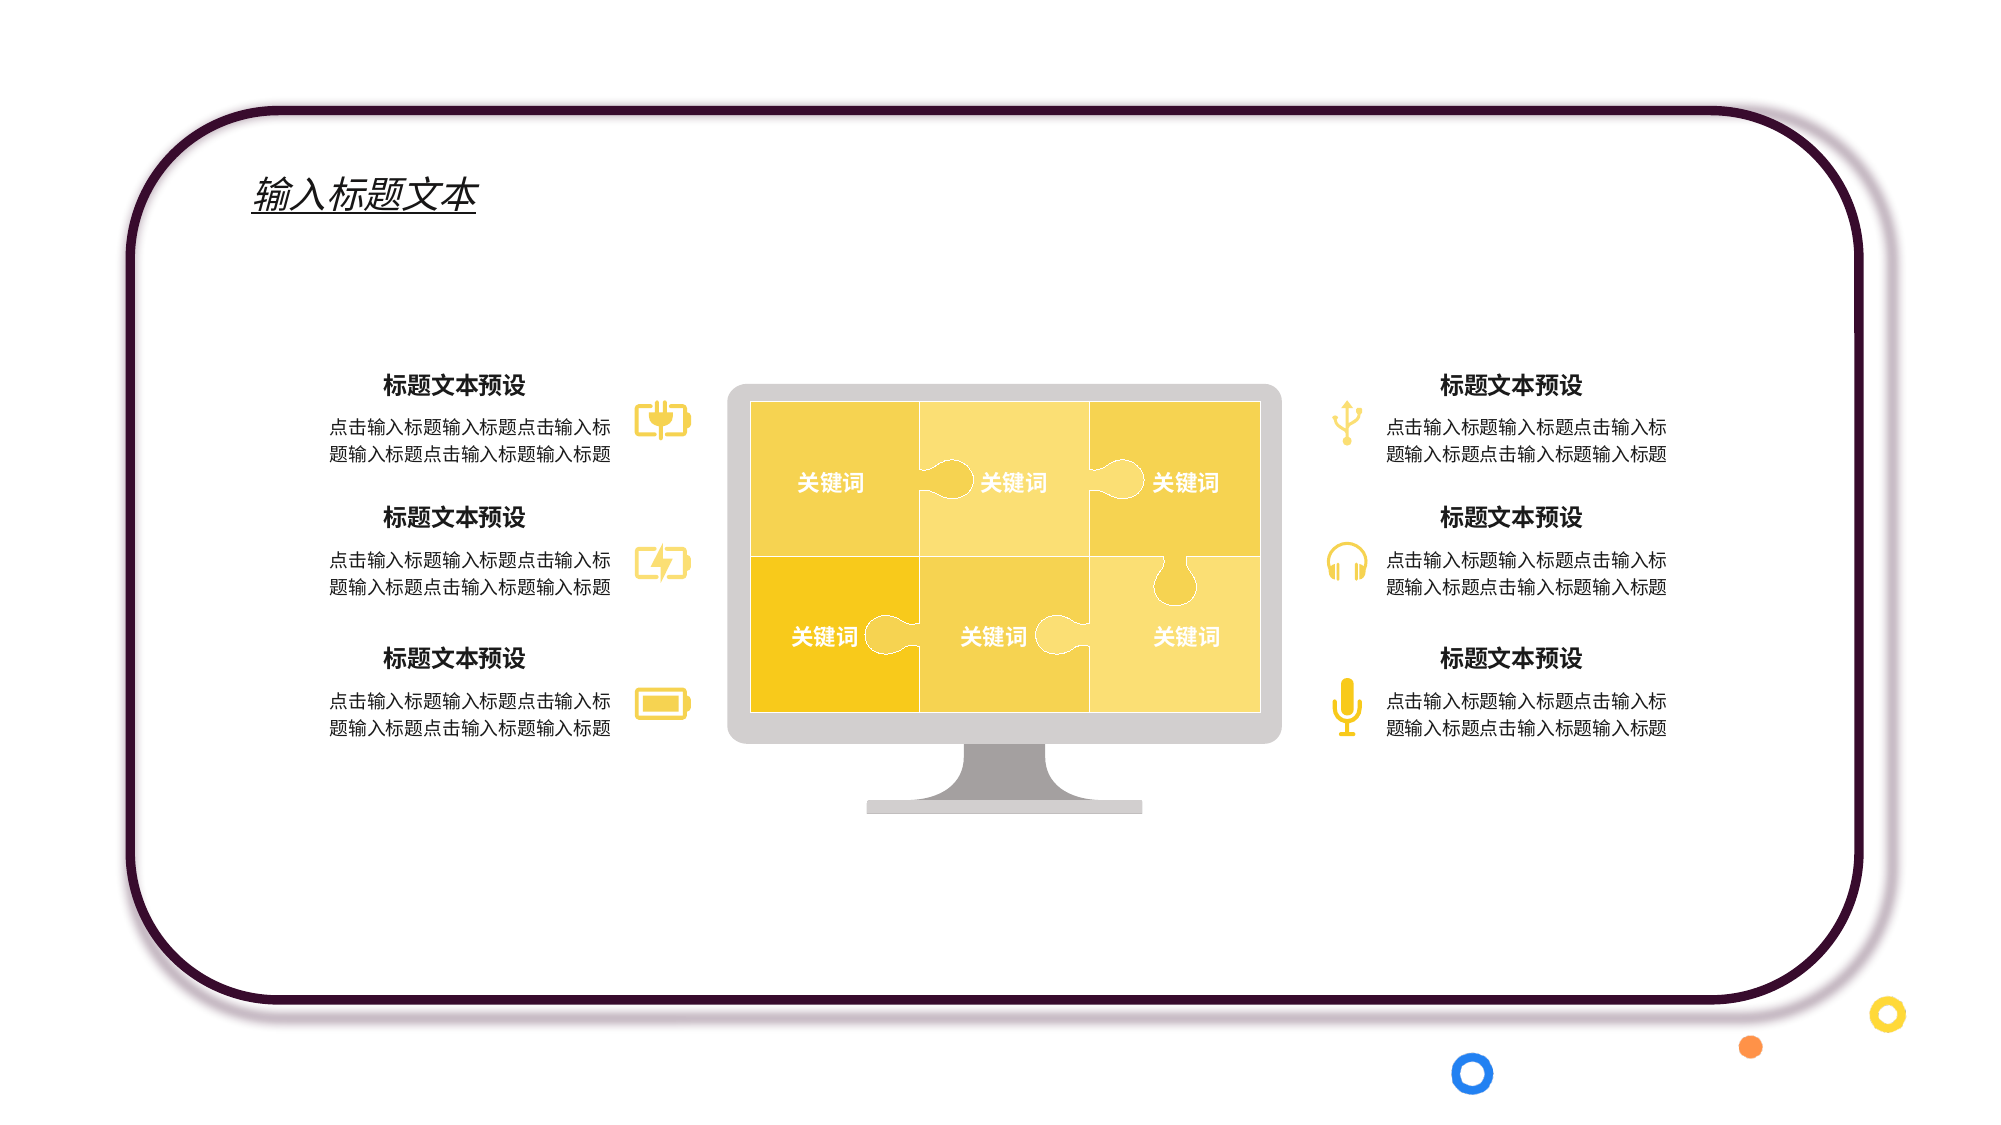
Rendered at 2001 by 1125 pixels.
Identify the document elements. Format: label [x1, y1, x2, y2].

text_box [130, 110, 2000, 1125]
